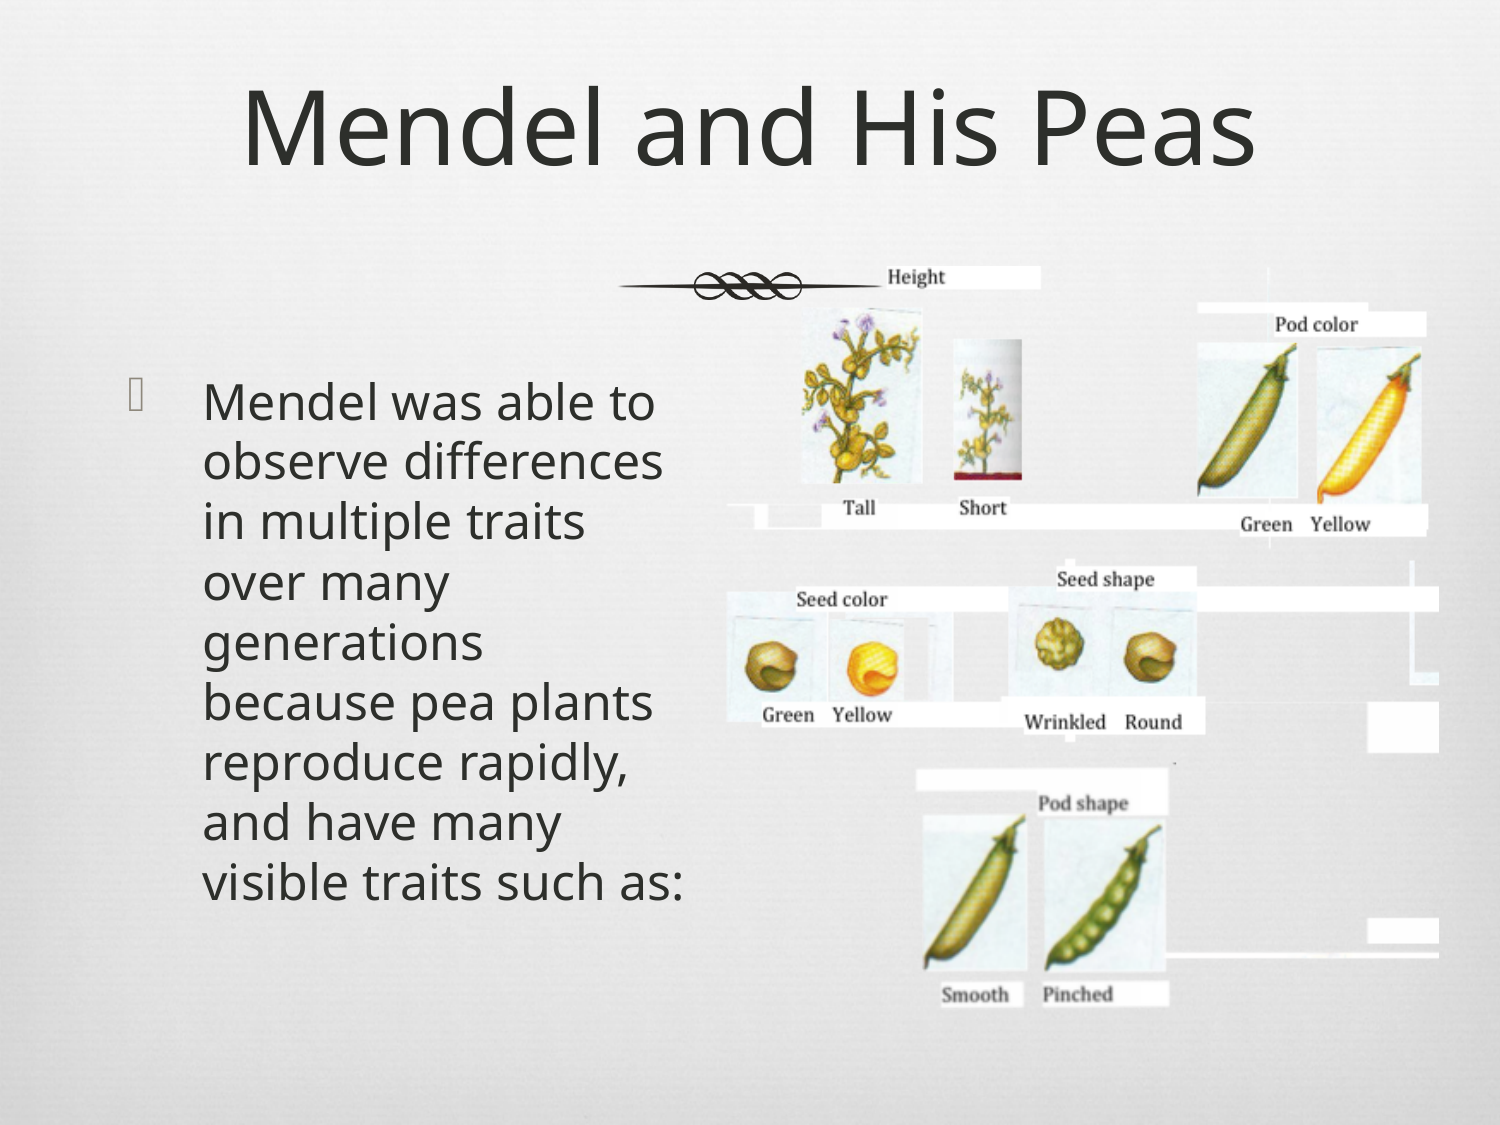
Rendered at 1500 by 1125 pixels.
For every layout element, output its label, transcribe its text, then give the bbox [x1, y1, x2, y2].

list Mendel was able to observe differences in multiple traits over many generations because pea plants reproduce rapidly, and have many visible traits such as: [112, 362, 706, 963]
picture [615, 265, 1440, 1010]
title Mendel and His Peas [112, 11, 1388, 236]
